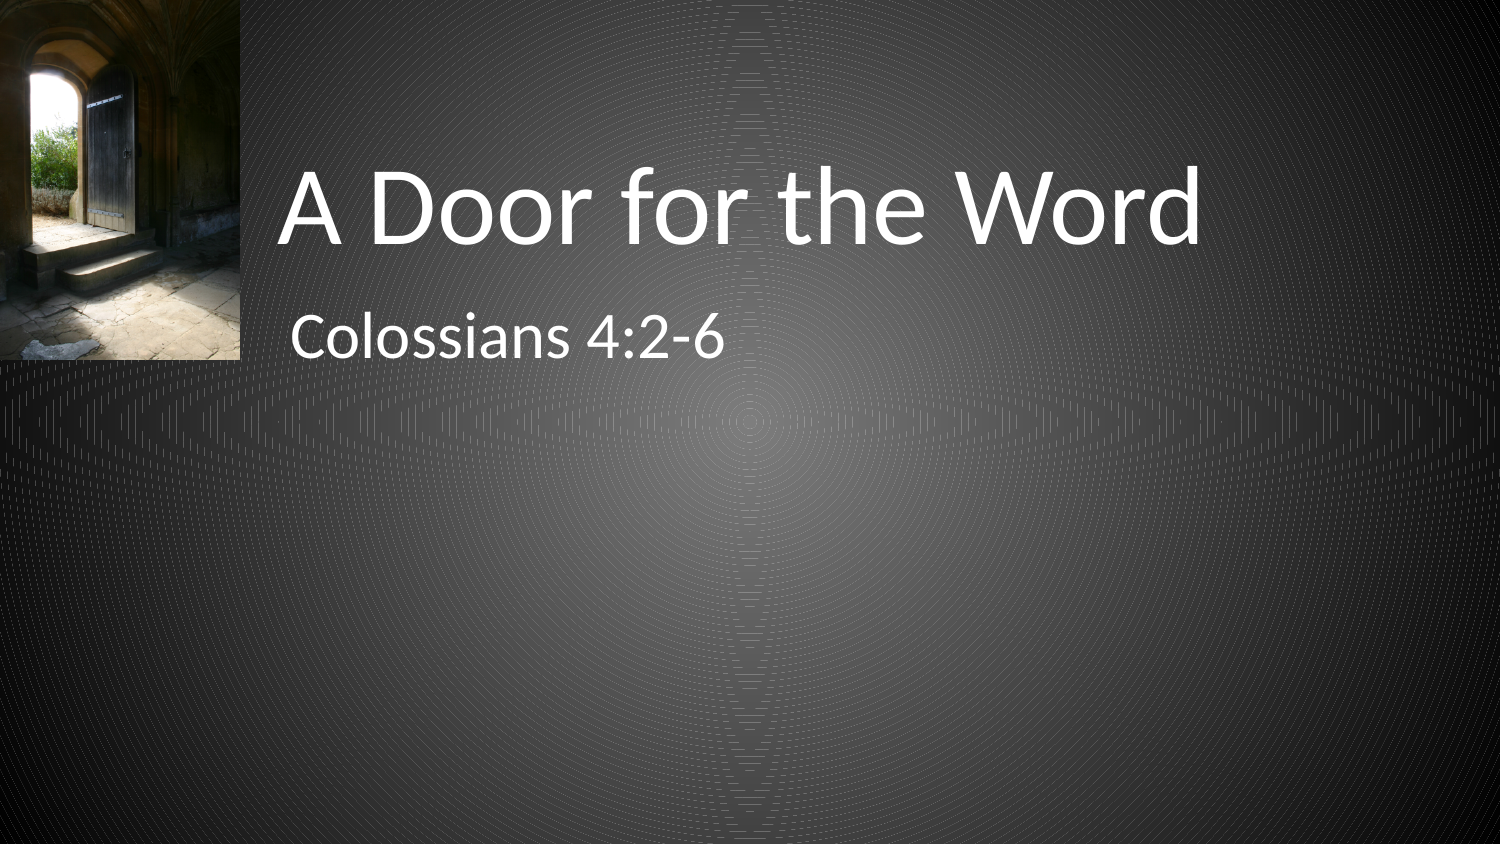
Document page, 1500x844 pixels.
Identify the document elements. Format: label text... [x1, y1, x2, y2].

picture [0, 0, 240, 360]
subtitle Colossians 4:2-6 [275, 284, 1290, 500]
title A Door for the Word [262, 109, 1399, 291]
